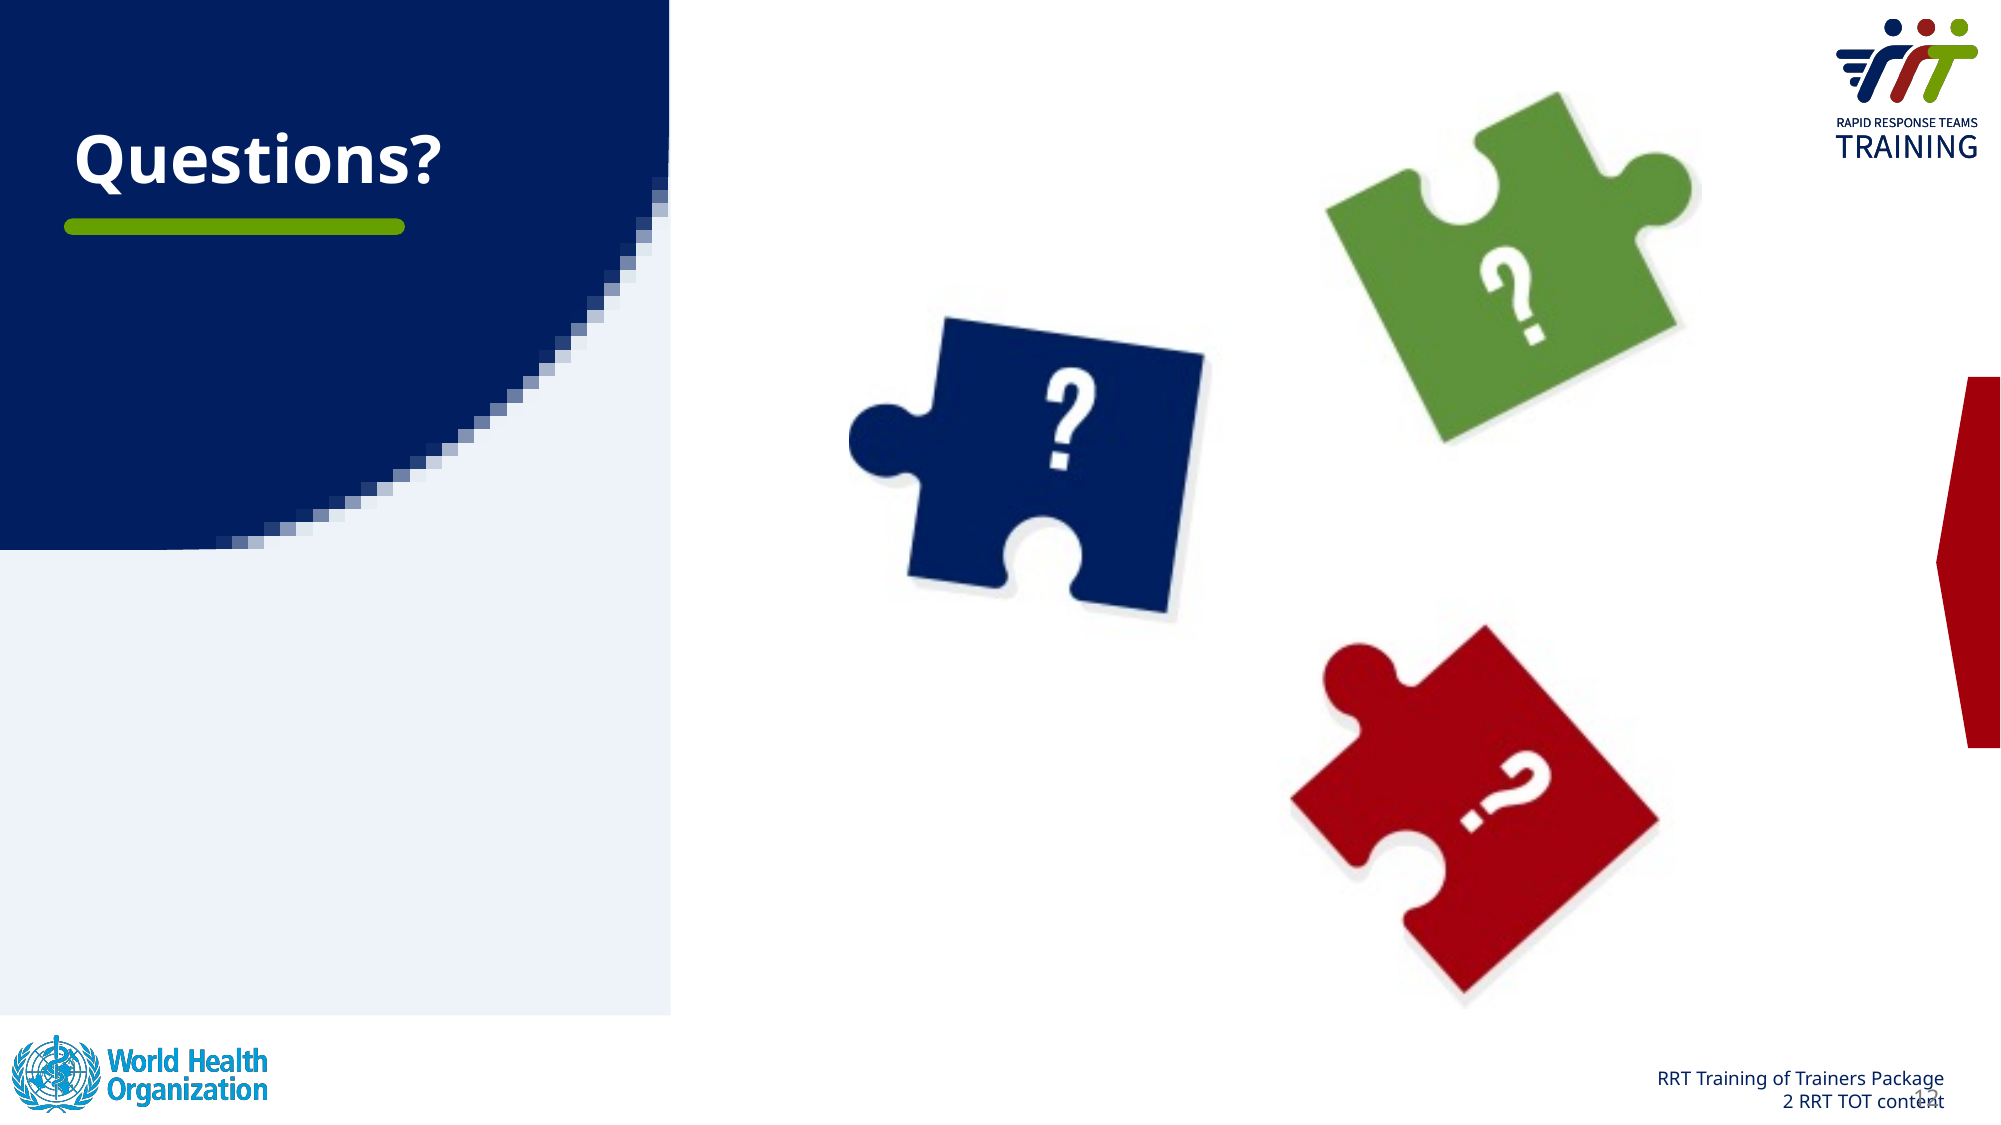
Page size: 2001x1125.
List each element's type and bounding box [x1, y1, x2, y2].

picture [46, 1056, 54, 1062]
picture [30, 1083, 37, 1091]
picture [34, 1054, 43, 1078]
picture [12, 1083, 48, 1113]
picture [22, 1062, 26, 1077]
picture [59, 1035, 267, 1113]
picture [71, 1053, 90, 1091]
picture [0, 0, 670, 551]
picture [36, 1088, 78, 1105]
picture [12, 1035, 54, 1068]
picture [24, 1054, 36, 1087]
picture [40, 1062, 47, 1070]
picture [50, 1108, 62, 1113]
picture [849, 90, 1702, 1009]
picture [1835, 19, 1978, 167]
